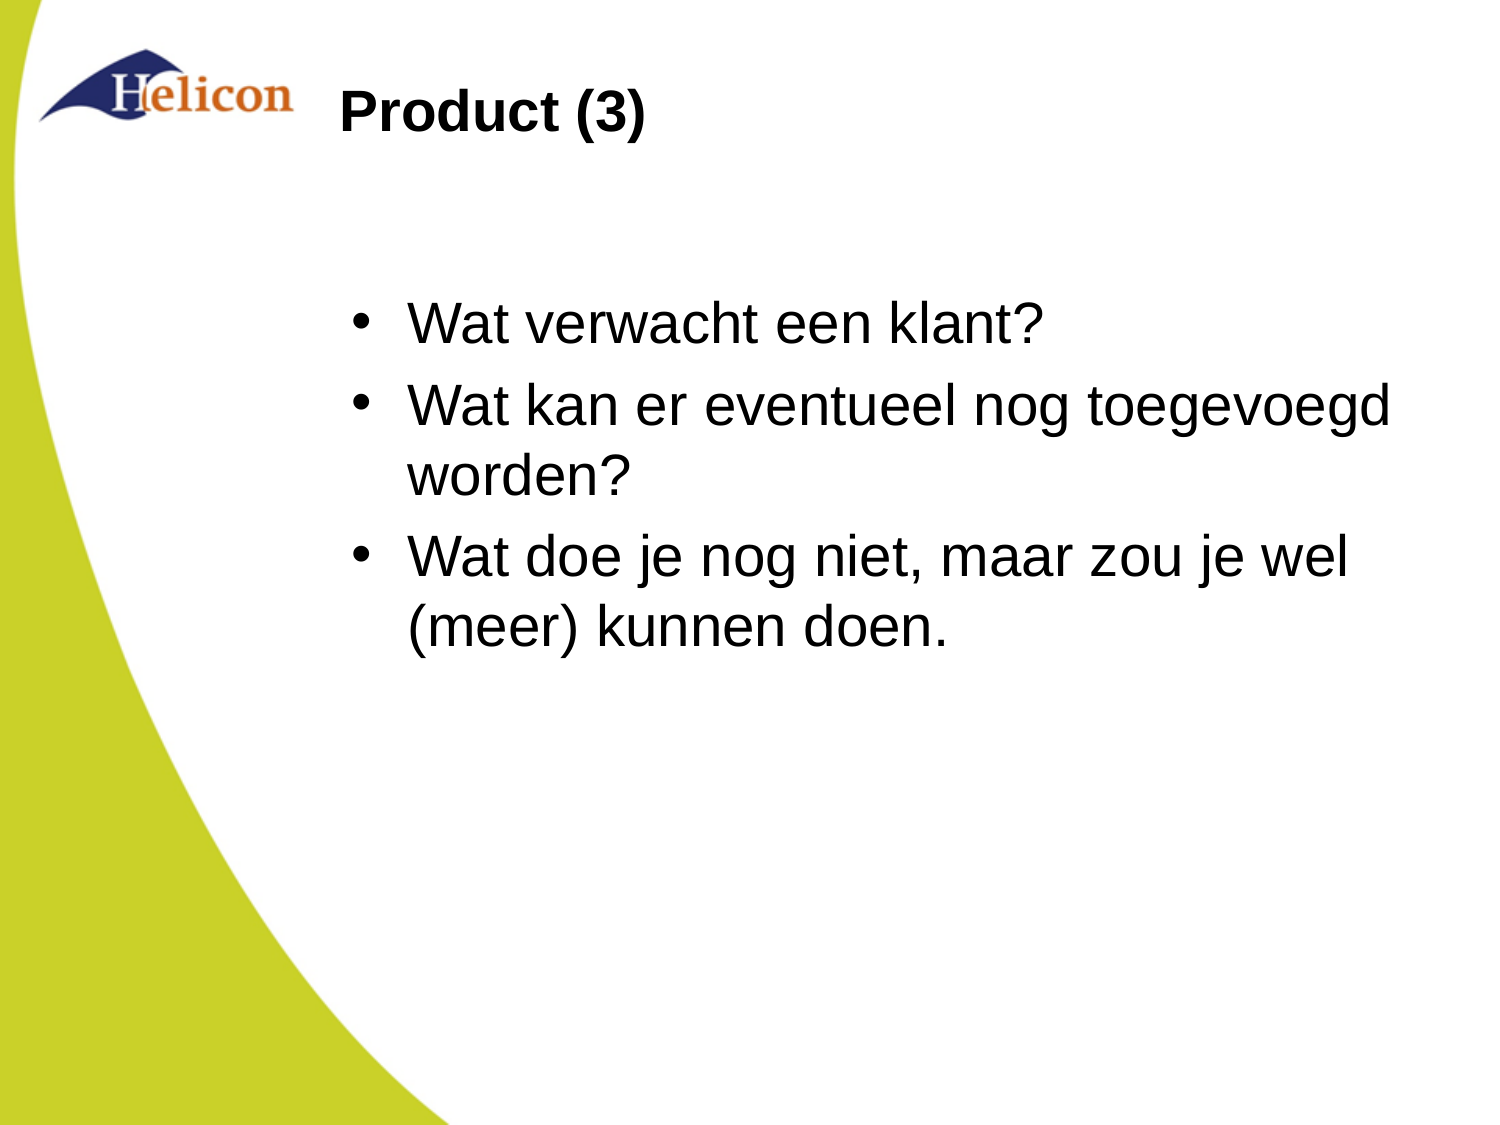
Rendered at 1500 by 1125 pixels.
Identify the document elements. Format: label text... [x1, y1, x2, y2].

list Wat verwacht een klant? Wat kan er eventueel nog toegevoegd worden? Wat doe je nog niet, maar zou je wel (meer) kunnen doen. [336, 196, 1425, 1005]
title Product (3) [324, 54, 1415, 161]
picture [0, 0, 1500, 1125]
